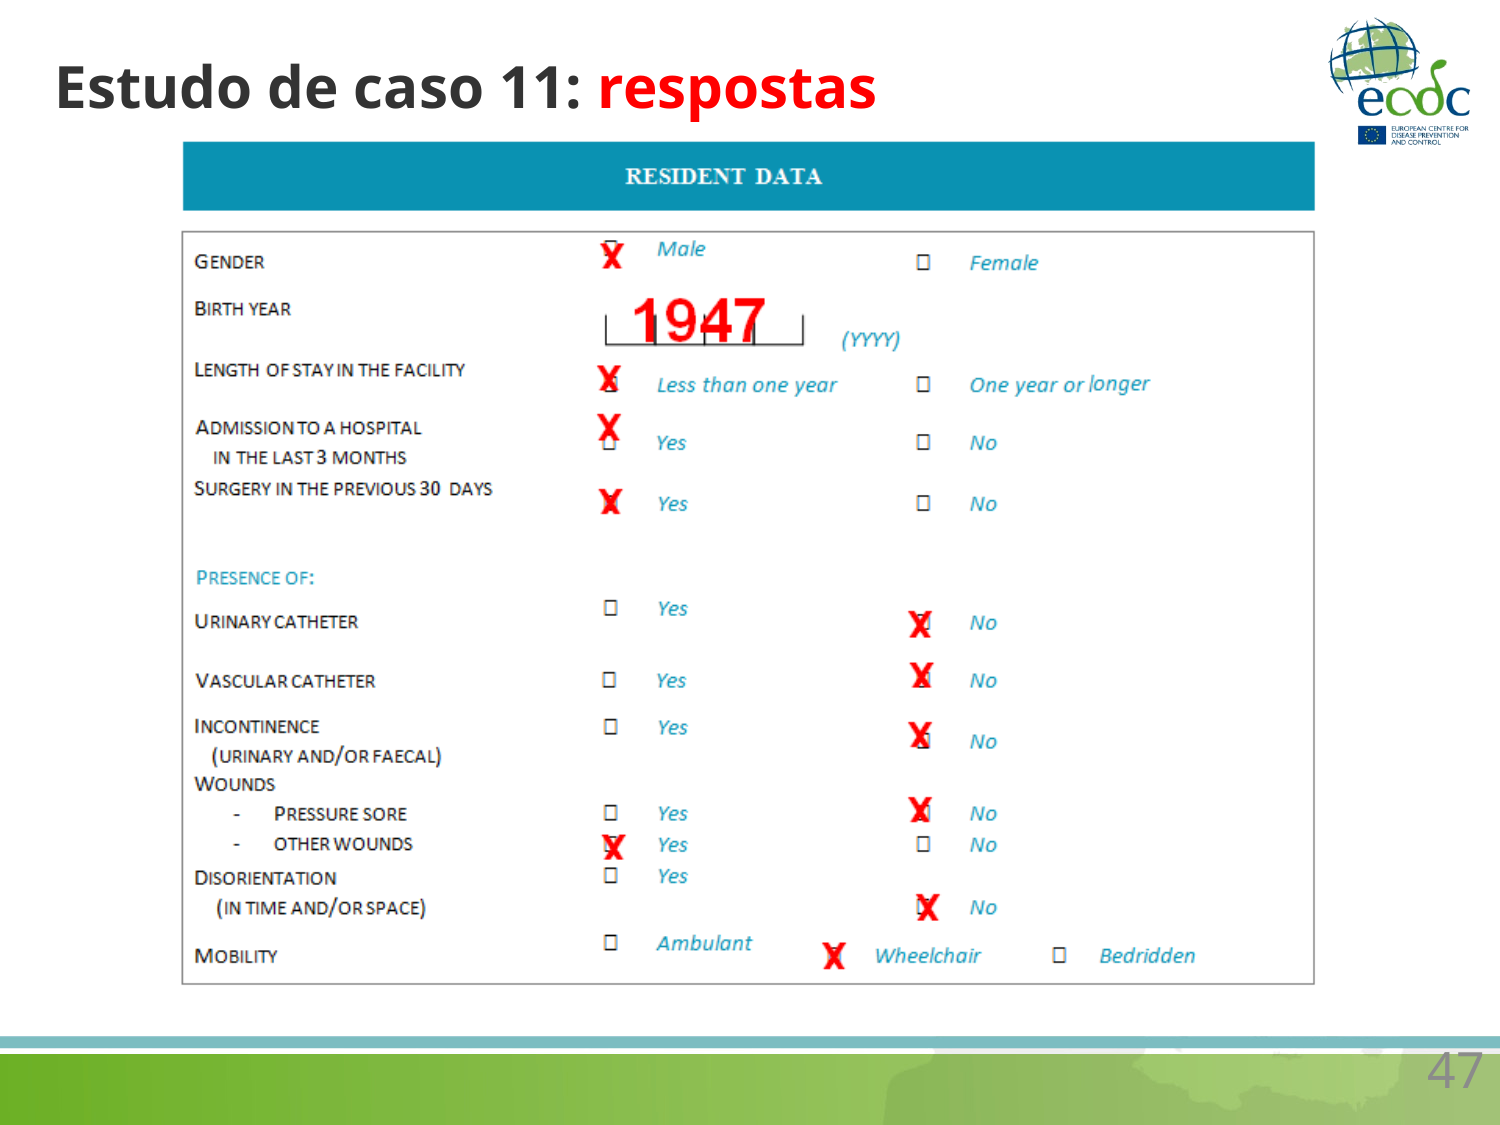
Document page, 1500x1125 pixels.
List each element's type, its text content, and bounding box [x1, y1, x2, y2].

slide_number 47 [1149, 1042, 1500, 1103]
title Estudo de caso 11: respostas [54, 58, 1405, 152]
picture [0, 1036, 1500, 1125]
picture [1328, 17, 1473, 148]
picture [173, 128, 1326, 997]
